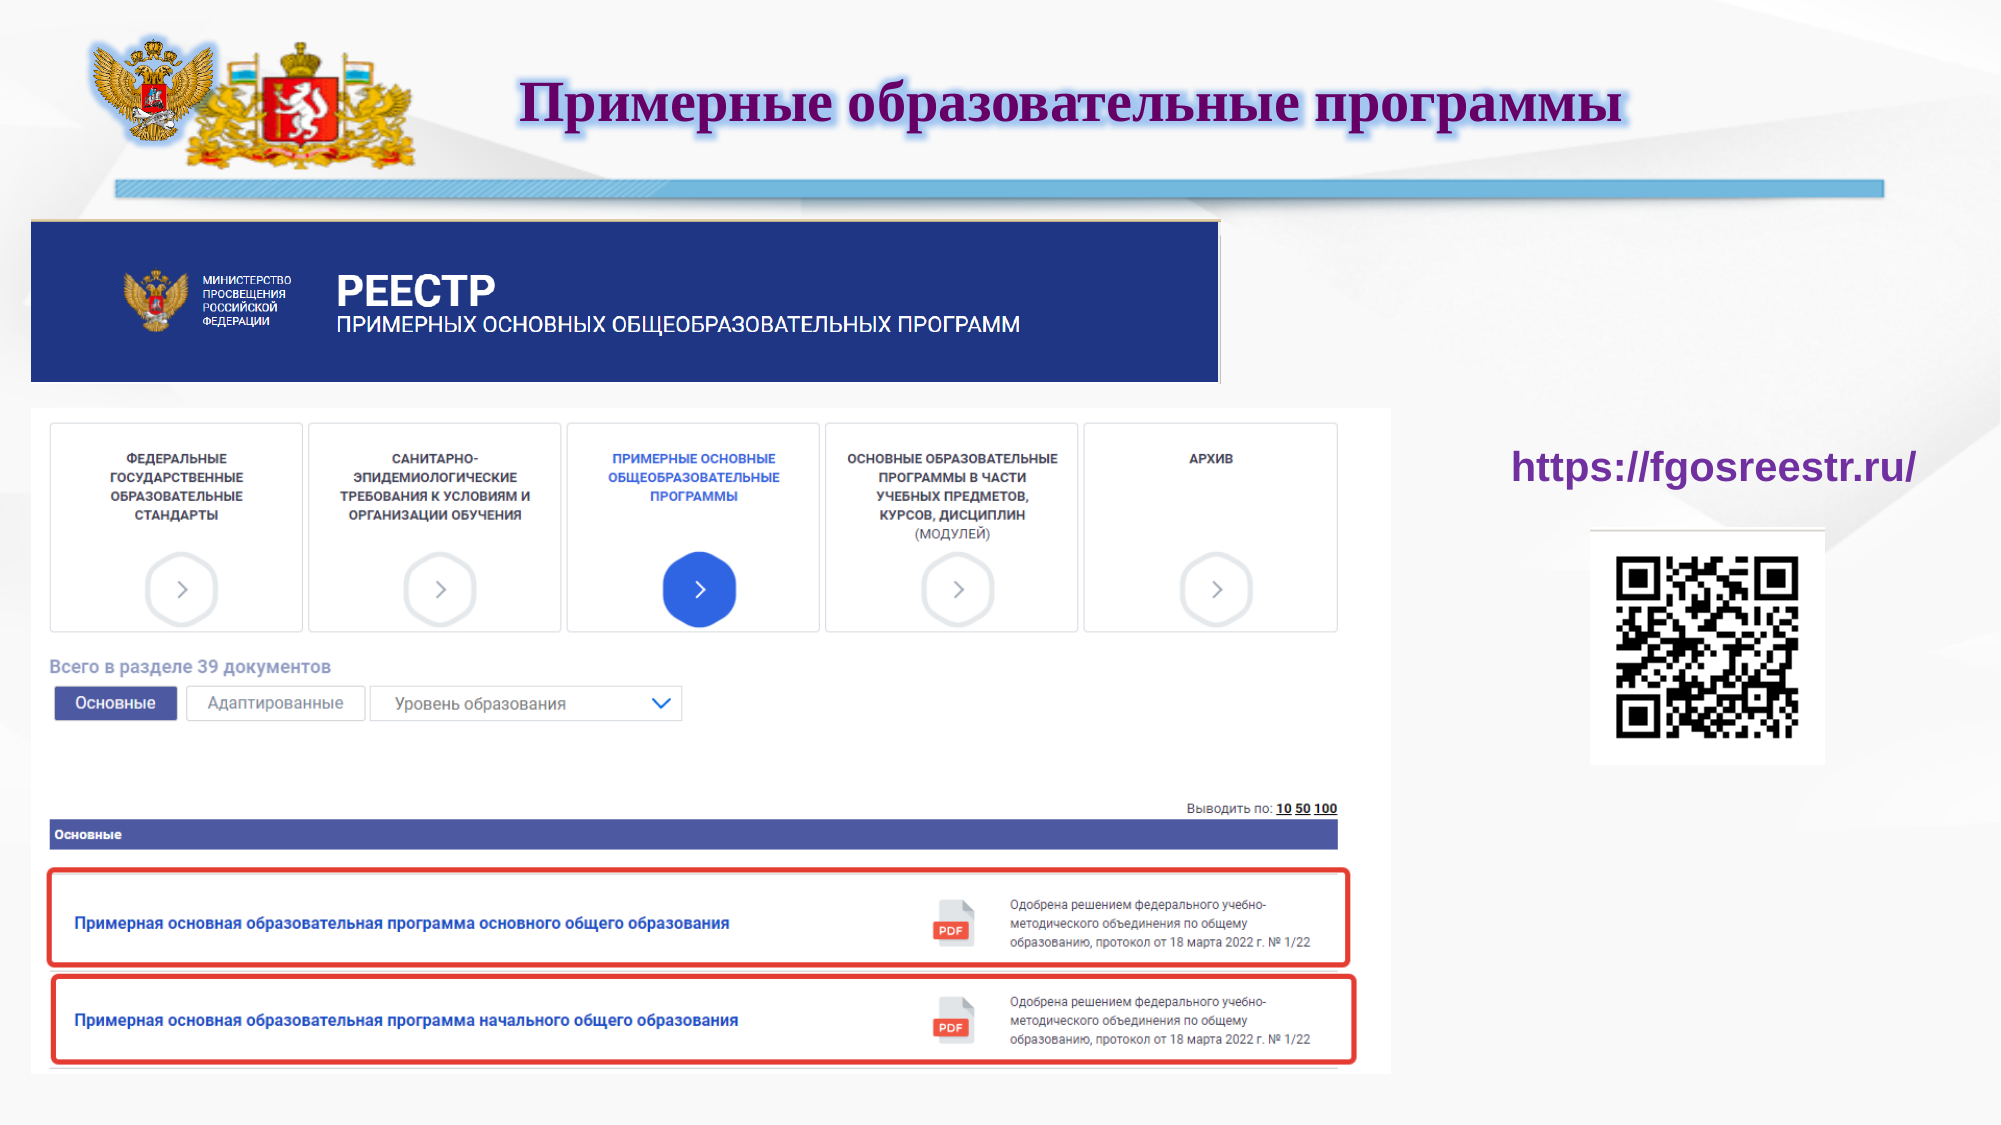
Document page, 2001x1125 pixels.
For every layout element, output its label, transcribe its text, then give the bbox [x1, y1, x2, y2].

text_box https://fgosreestr.ru/ [1496, 432, 1962, 498]
picture [0, 0, 2001, 1125]
text_box Примерные образовательные программы [413, 55, 1674, 141]
